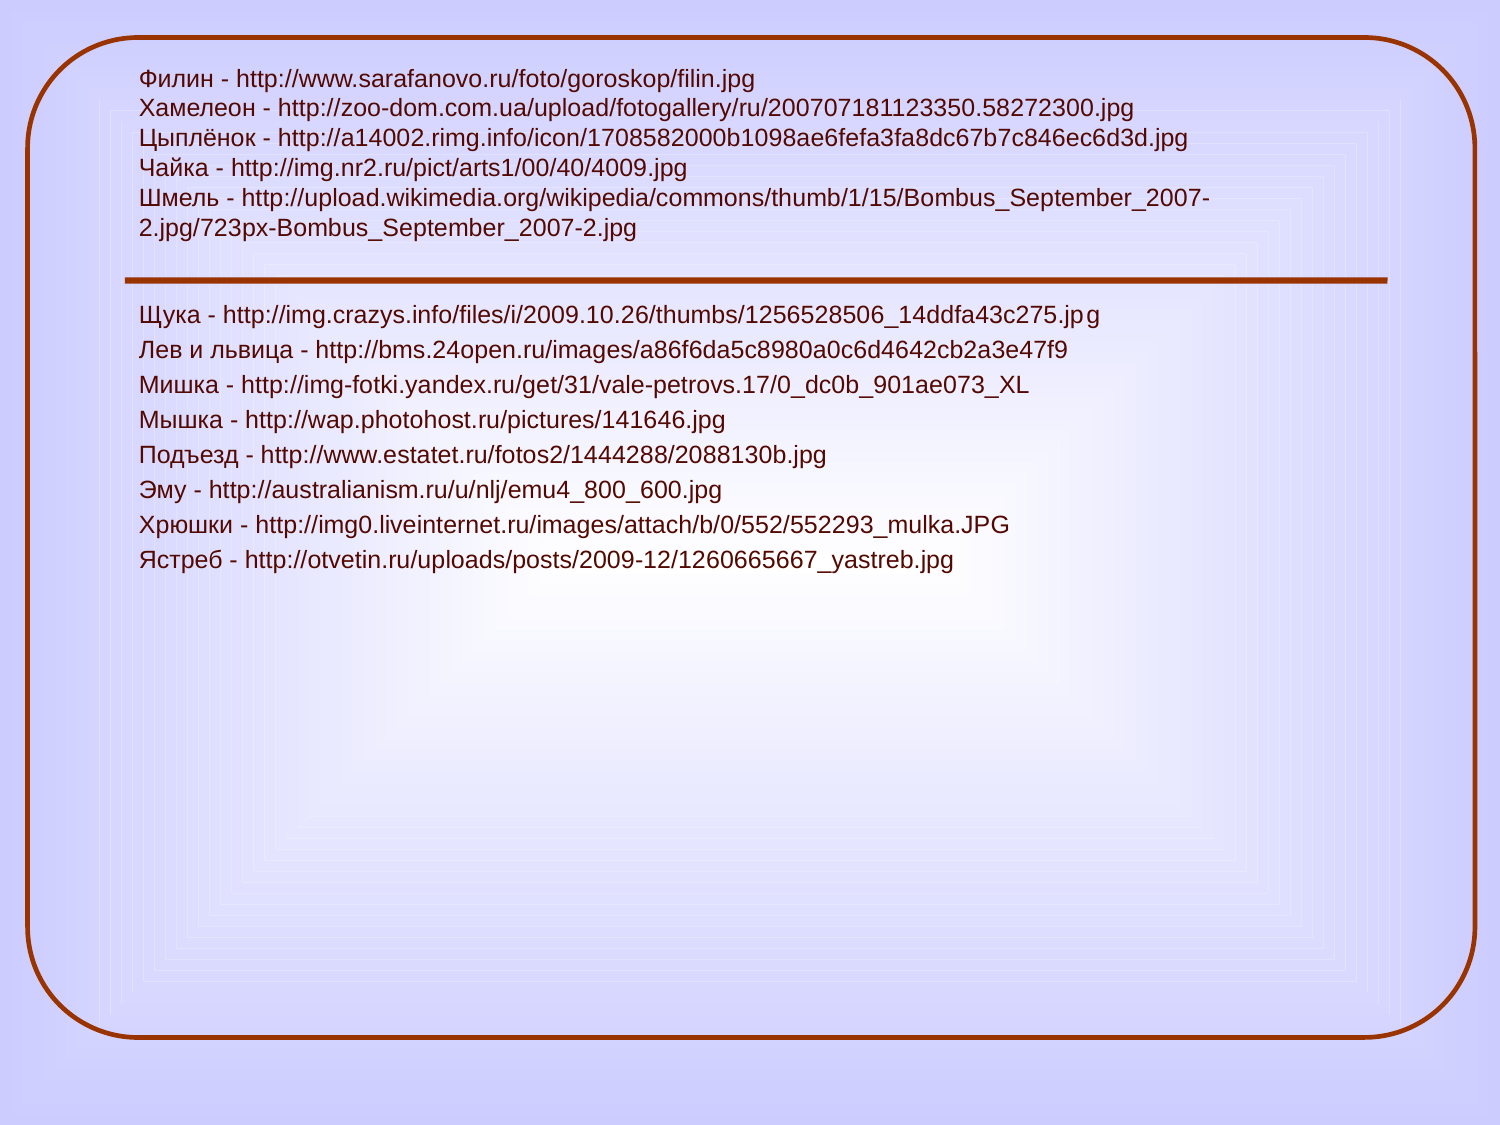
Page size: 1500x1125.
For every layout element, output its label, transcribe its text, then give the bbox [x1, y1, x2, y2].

list Щука - http://img.crazys.info/files/i/2009.10.26/thumbs/1256528506_14ddfa43c275.jpg Лев и львица - http://bms.24open.ru/images/a86f6da5c8980a0c6d4642cb2a3e47f9 Мишка - http://img-fotki.yandex.ru/get/31/vale-petrovs.17/0_dc0b_901ae073_XL Мышка - http://wap.photohost.ru/pictures/141646.jpg Подъезд - http://www.estatet.ru/fotos2/1444288/2088130b.jpg Эму - http://australianism.ru/u/nlj/emu4_800_600.jpg Хрюшки - http://img0.liveinternet.ru/images/attach/b/0/552/552293_mulka.JPG Ястреб - http://otvetin.ru/uploads/posts/2009-12/1260665667_yastreb.jpg [123, 290, 1500, 976]
text_box Филин - http://www.sarafanovo.ru/foto/goroskop/filin.jpg Хамелеон - http://zoo-dom.com.ua/upload/fotogallery/ru/200707181123350.58272300.jpg Цыплёнок - http://a14002.rimg.info/icon/1708582000b1098ae6fefa3fa8dc67b7c846ec6d3d.jpg Чайка - http://img.nr2.ru/pict/arts1/00/40/4009.jpg Шмель - http://upload.wikimedia.org/wikipedia/commons/thumb/1/15/Bombus_September_2007-2.jpg/723px-Bombus_September_2007-2.jpg [123, 54, 1247, 249]
title [76, 42, 1259, 276]
